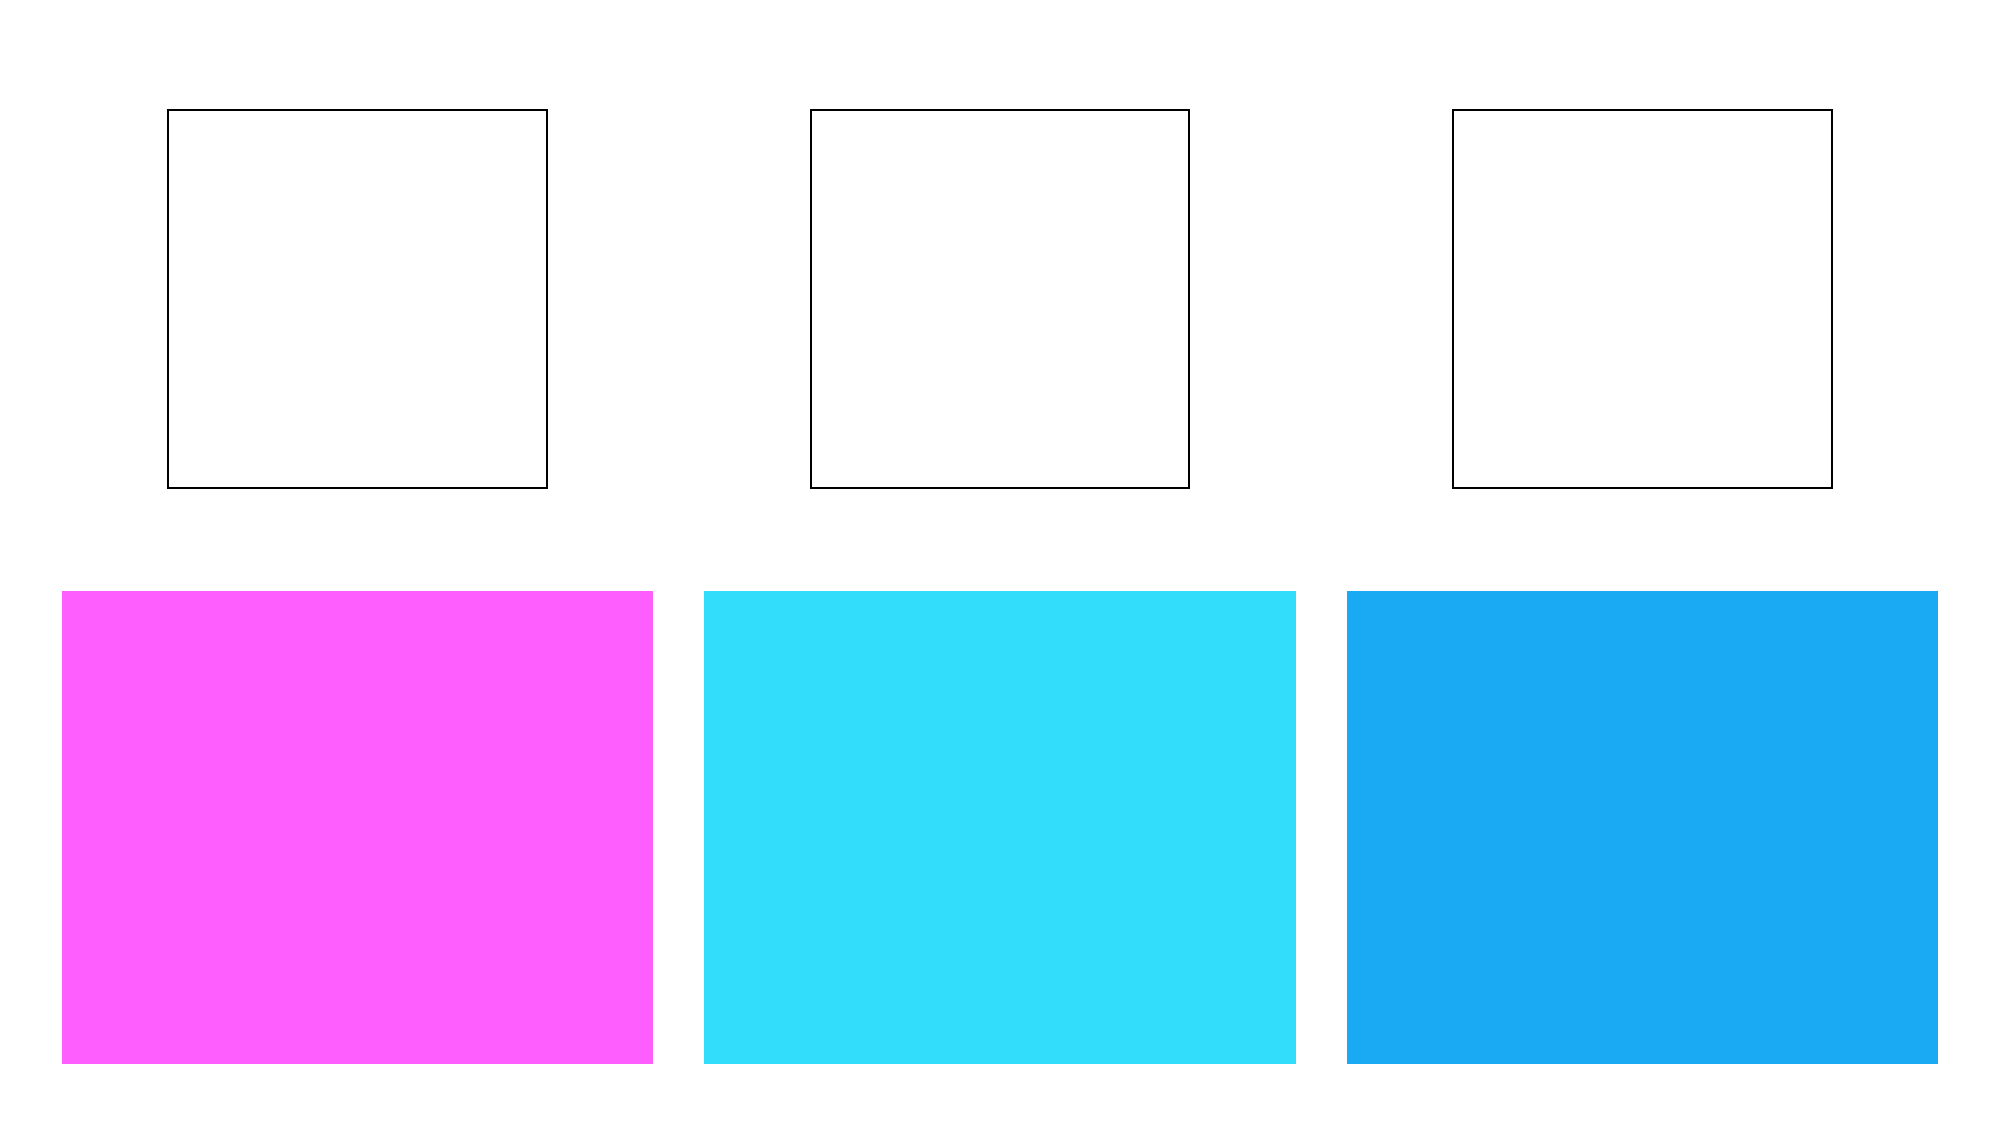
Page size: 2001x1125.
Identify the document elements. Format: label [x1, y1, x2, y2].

text_box [810, 109, 1190, 489]
picture [704, 591, 1296, 1064]
text_box [167, 109, 548, 489]
text_box [1452, 109, 1833, 489]
picture [62, 591, 653, 1064]
picture [1346, 591, 1938, 1064]
